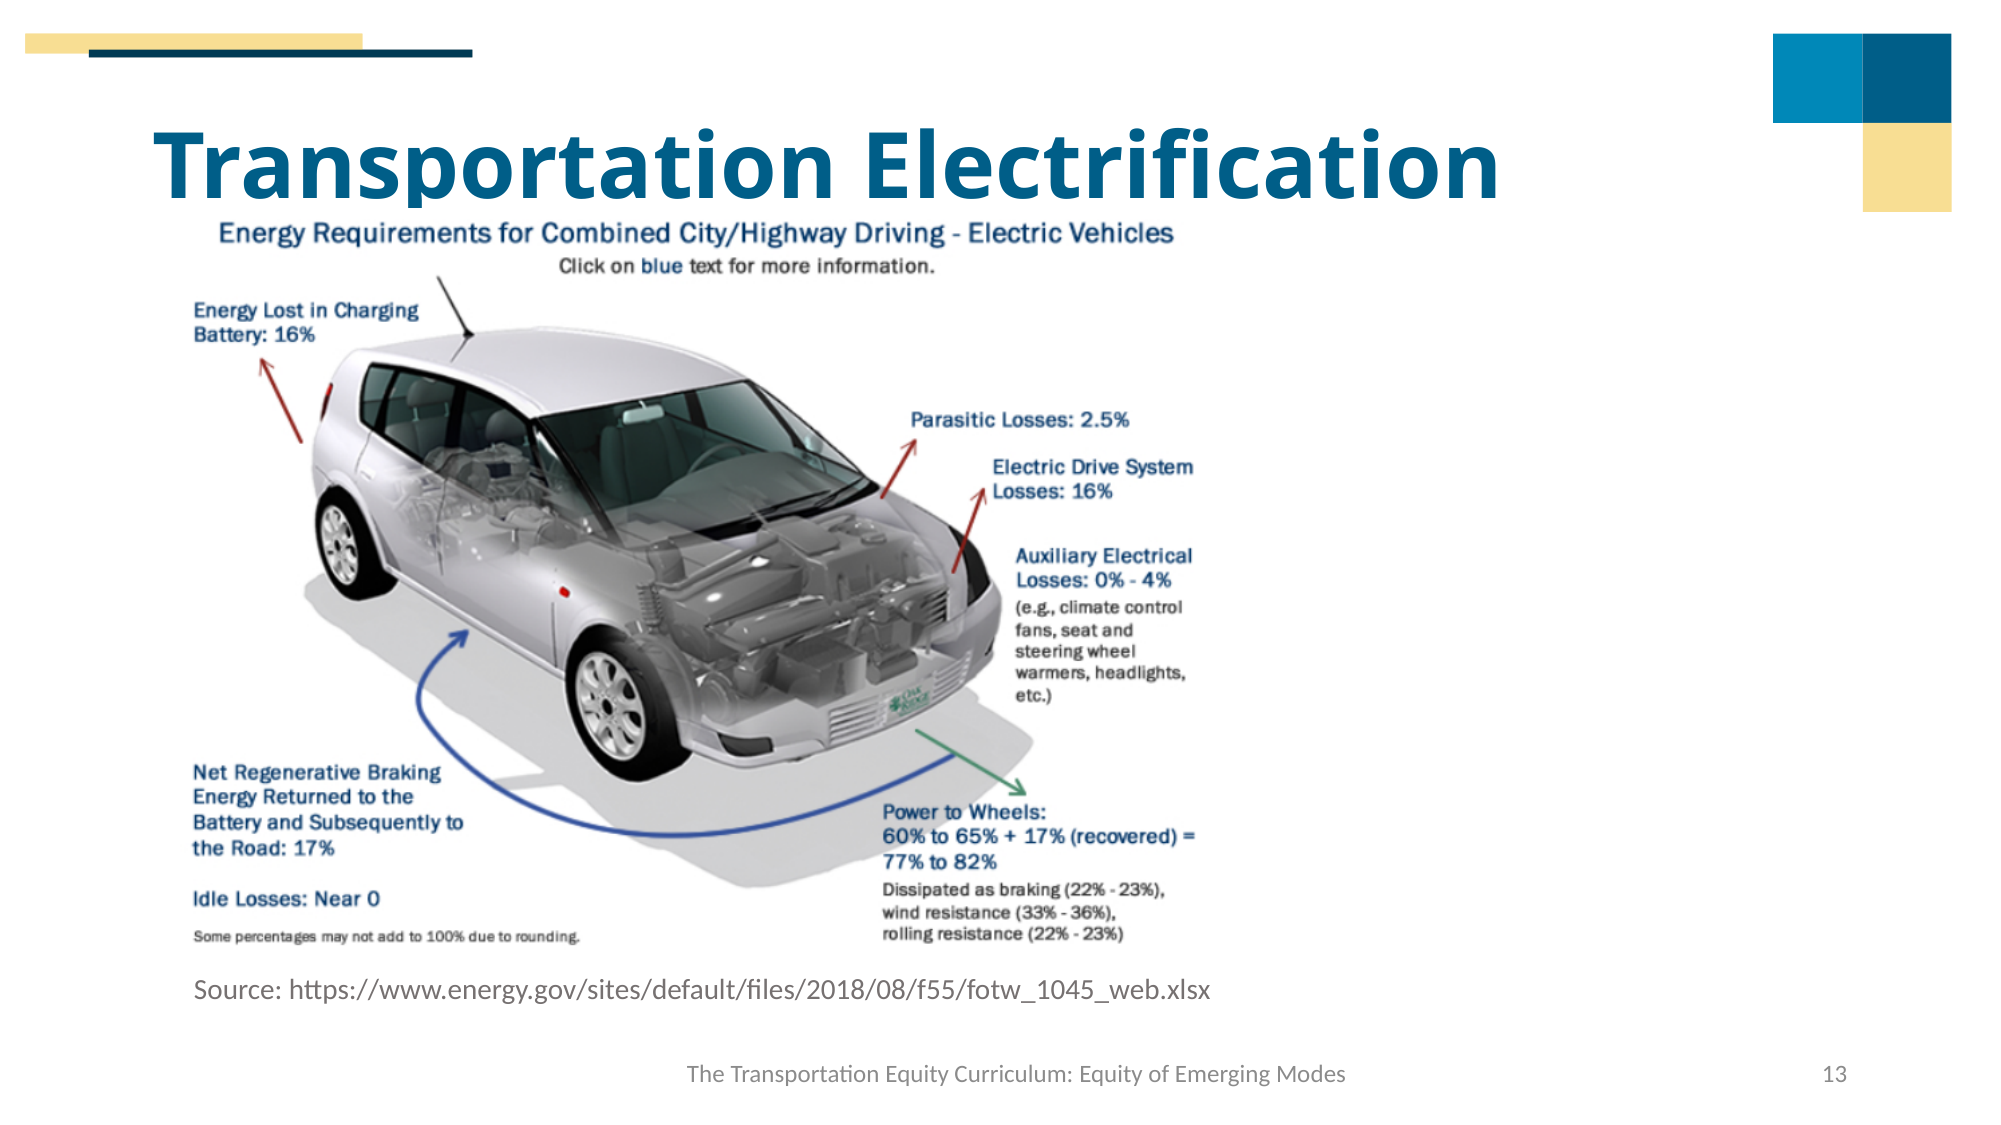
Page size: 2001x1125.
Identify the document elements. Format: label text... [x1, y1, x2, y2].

title Transportation Electrification [137, 59, 1863, 278]
slide_number 13 [1412, 1042, 1863, 1103]
footer The Transportation Equity Curriculum: Equity of Emerging Modes [662, 1042, 1372, 1103]
text_box Source: https://www.energy.gov/sites/default/files/2018/08/f55/fotw_1045_web.xlsx [179, 963, 1230, 1013]
picture [179, 208, 1214, 964]
